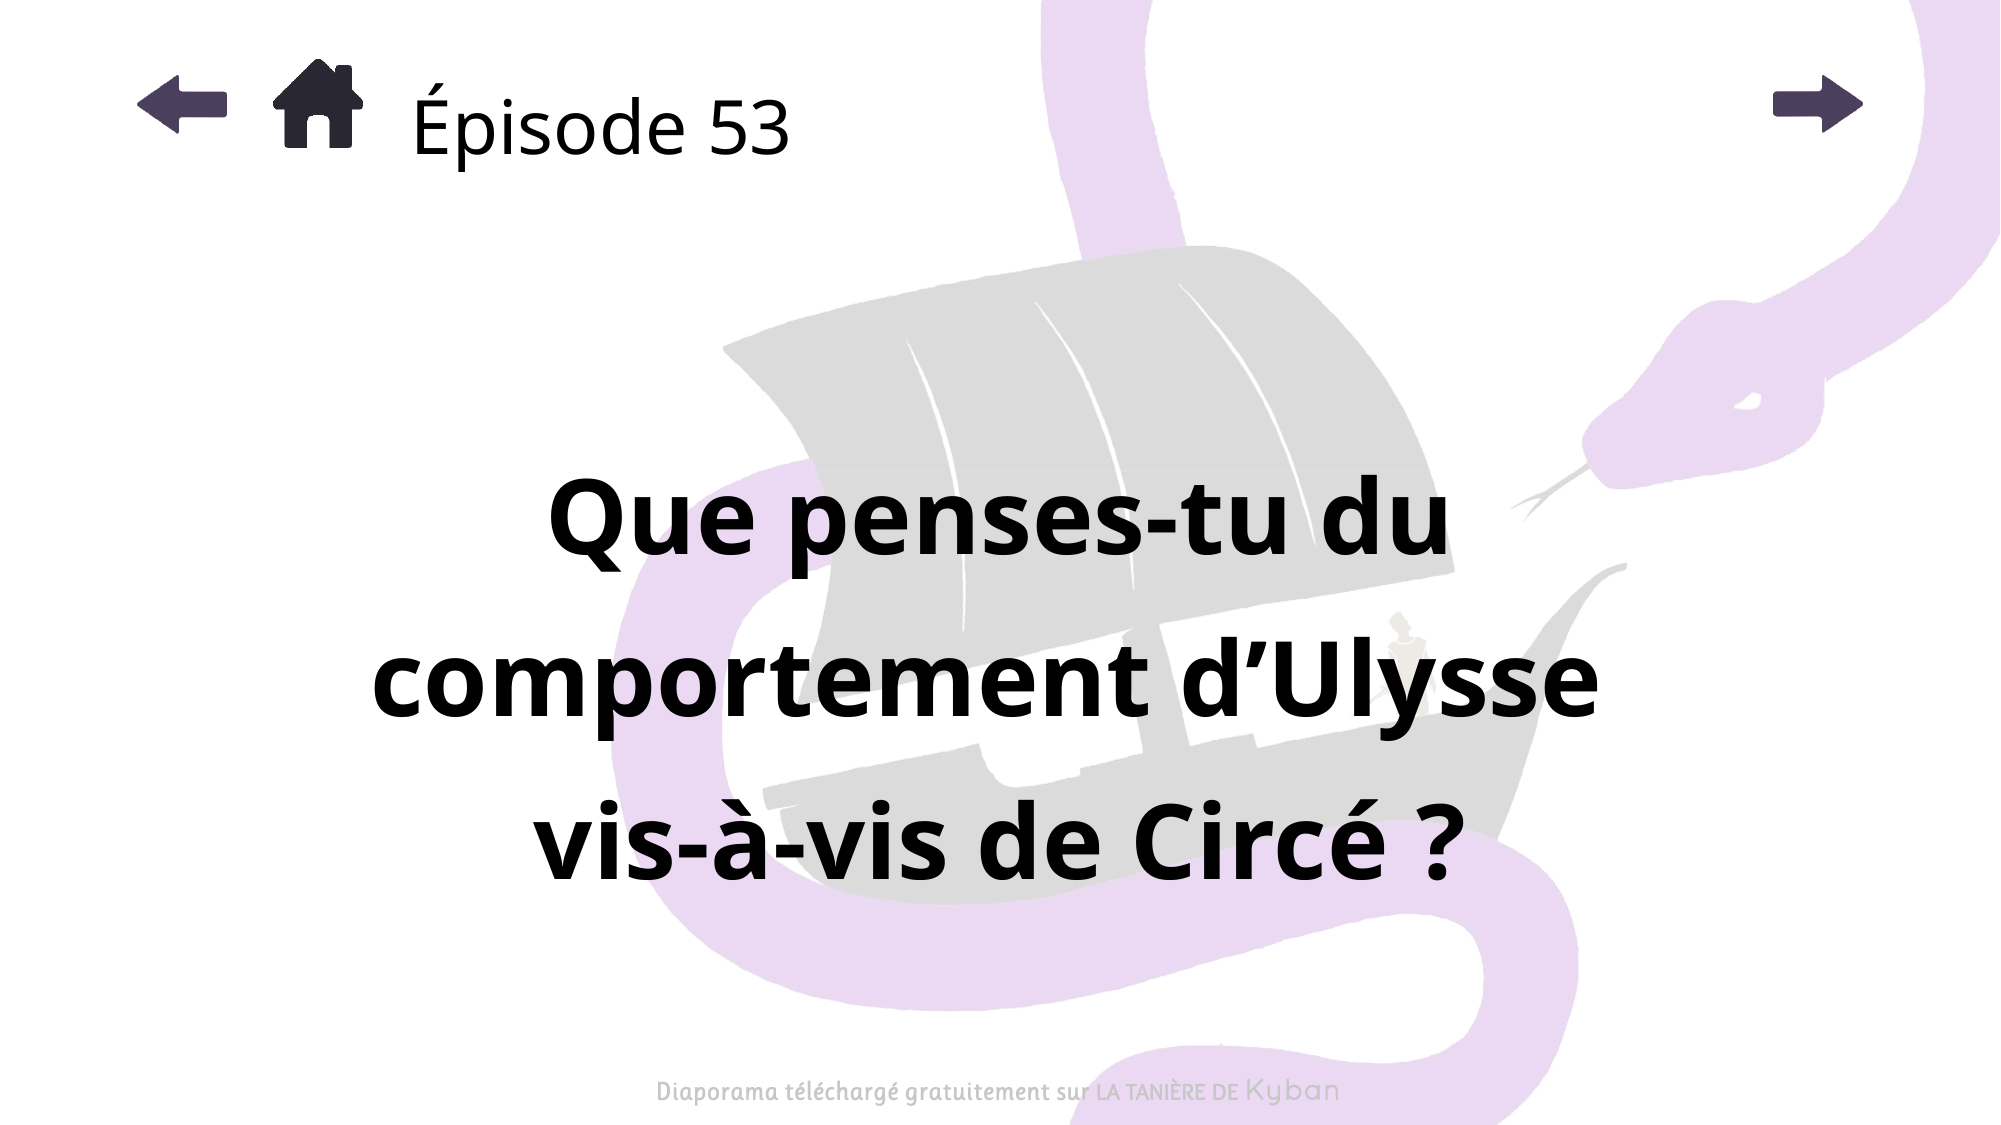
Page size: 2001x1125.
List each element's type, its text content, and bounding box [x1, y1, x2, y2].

picture [0, 0, 2001, 1125]
title Épisode 53 [395, 59, 1863, 202]
list Que penses-tu du comportement d’Ulysse vis-à-vis de Circé ? [137, 299, 1863, 1014]
